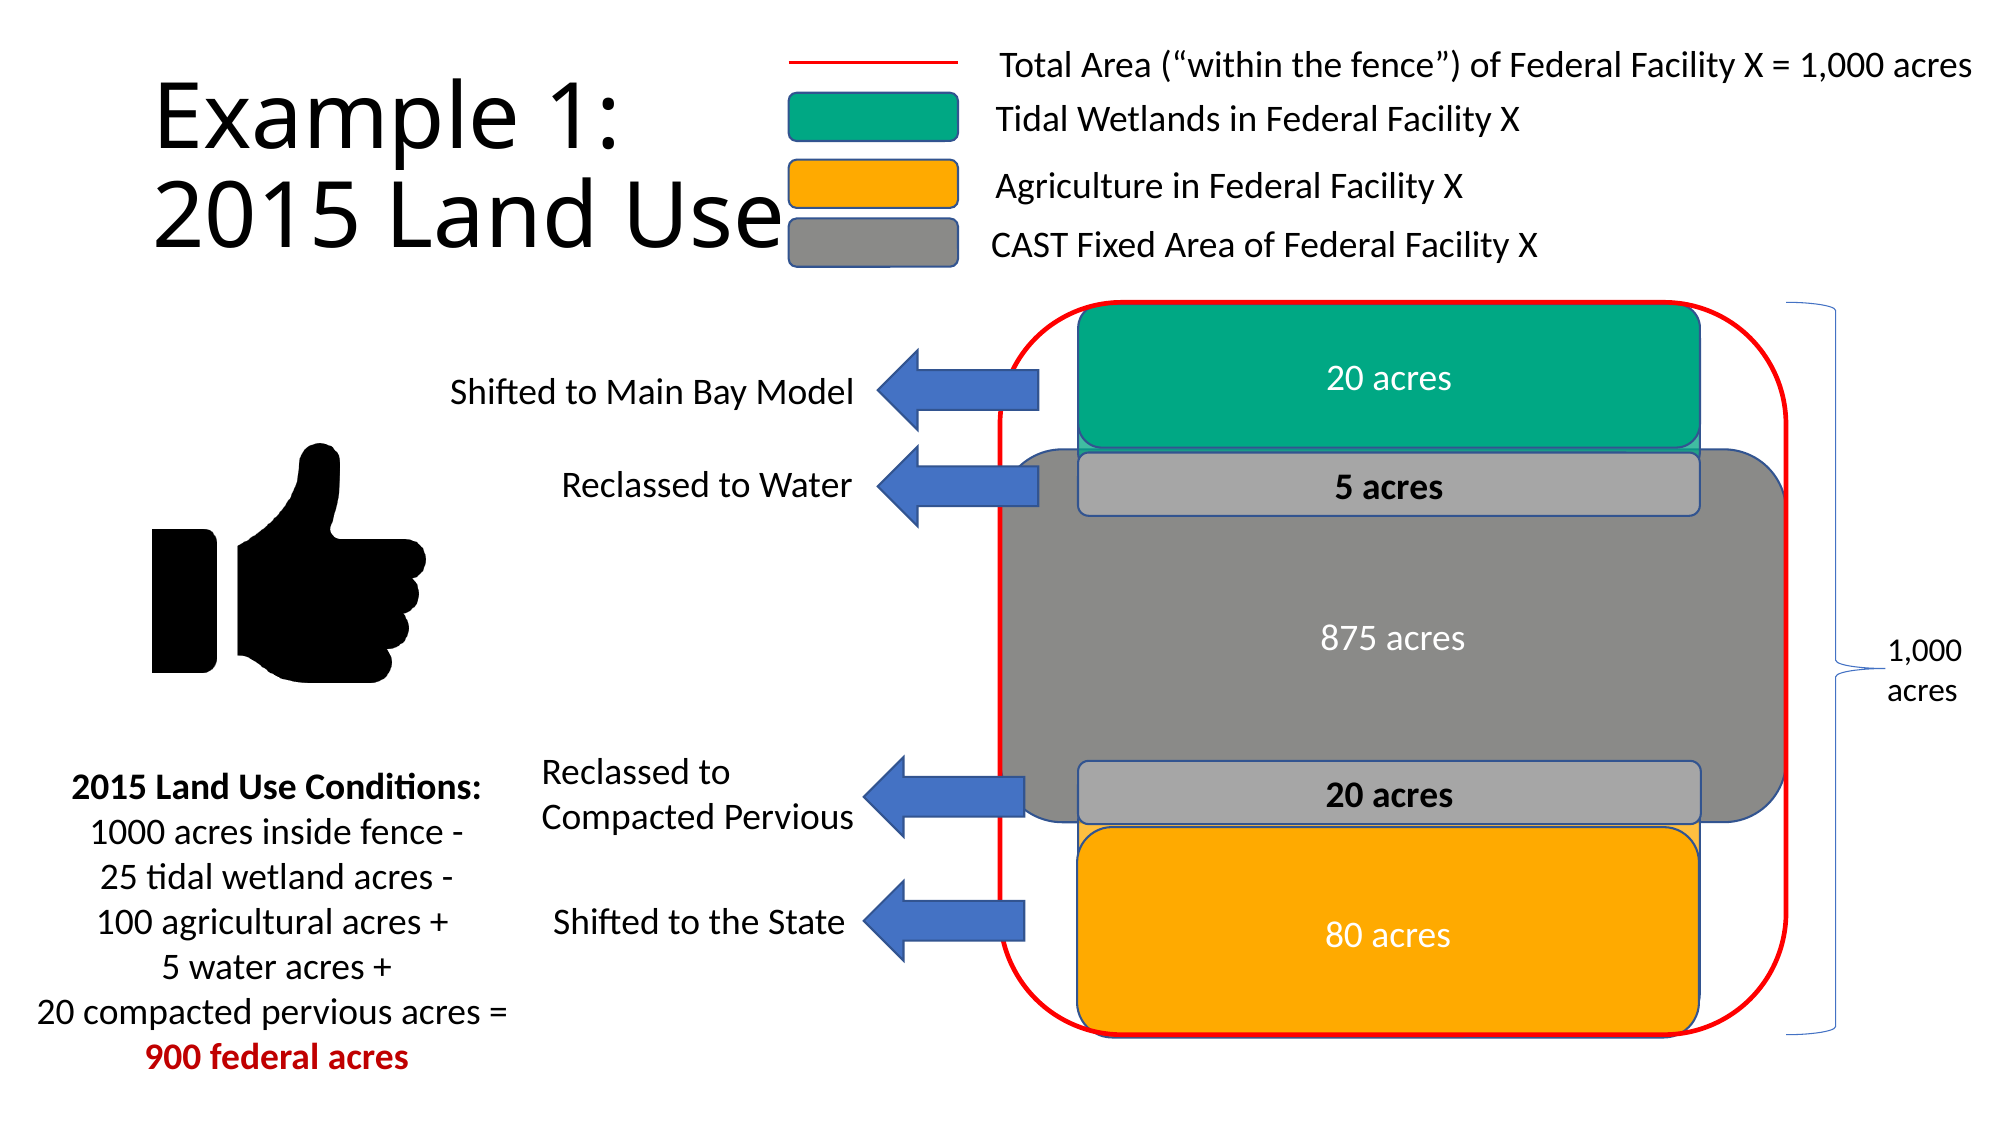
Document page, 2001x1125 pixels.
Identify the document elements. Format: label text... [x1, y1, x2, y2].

text_box [862, 878, 1026, 964]
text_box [545, 452, 1700, 516]
text_box Shifted to the State [611, 889, 862, 950]
text_box Shifted to Main Bay Model [435, 359, 870, 420]
picture [124, 398, 453, 727]
text_box [998, 301, 1788, 1036]
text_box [526, 739, 1701, 846]
text_box 80 acres [1093, 1033, 1680, 1039]
text_box 1,000 acres [1872, 620, 1987, 716]
text_box [905, 516, 919, 529]
text_box [876, 347, 1040, 433]
title Example 1: 2015 Land Use [137, 59, 1863, 278]
text_box [1786, 301, 1872, 1036]
text_box 2015 Land Use Conditions: 1000 acres inside fence - 25 tidal wetland acres - 100 agricultural acres + 5 water acres + 20 compacted pervious acres = 900 federal acres [0, 754, 611, 1084]
text_box [910, 444, 919, 452]
text_box Total Area (“within the fence”) of Federal Facility X = 1,000 acres [984, 32, 1989, 92]
